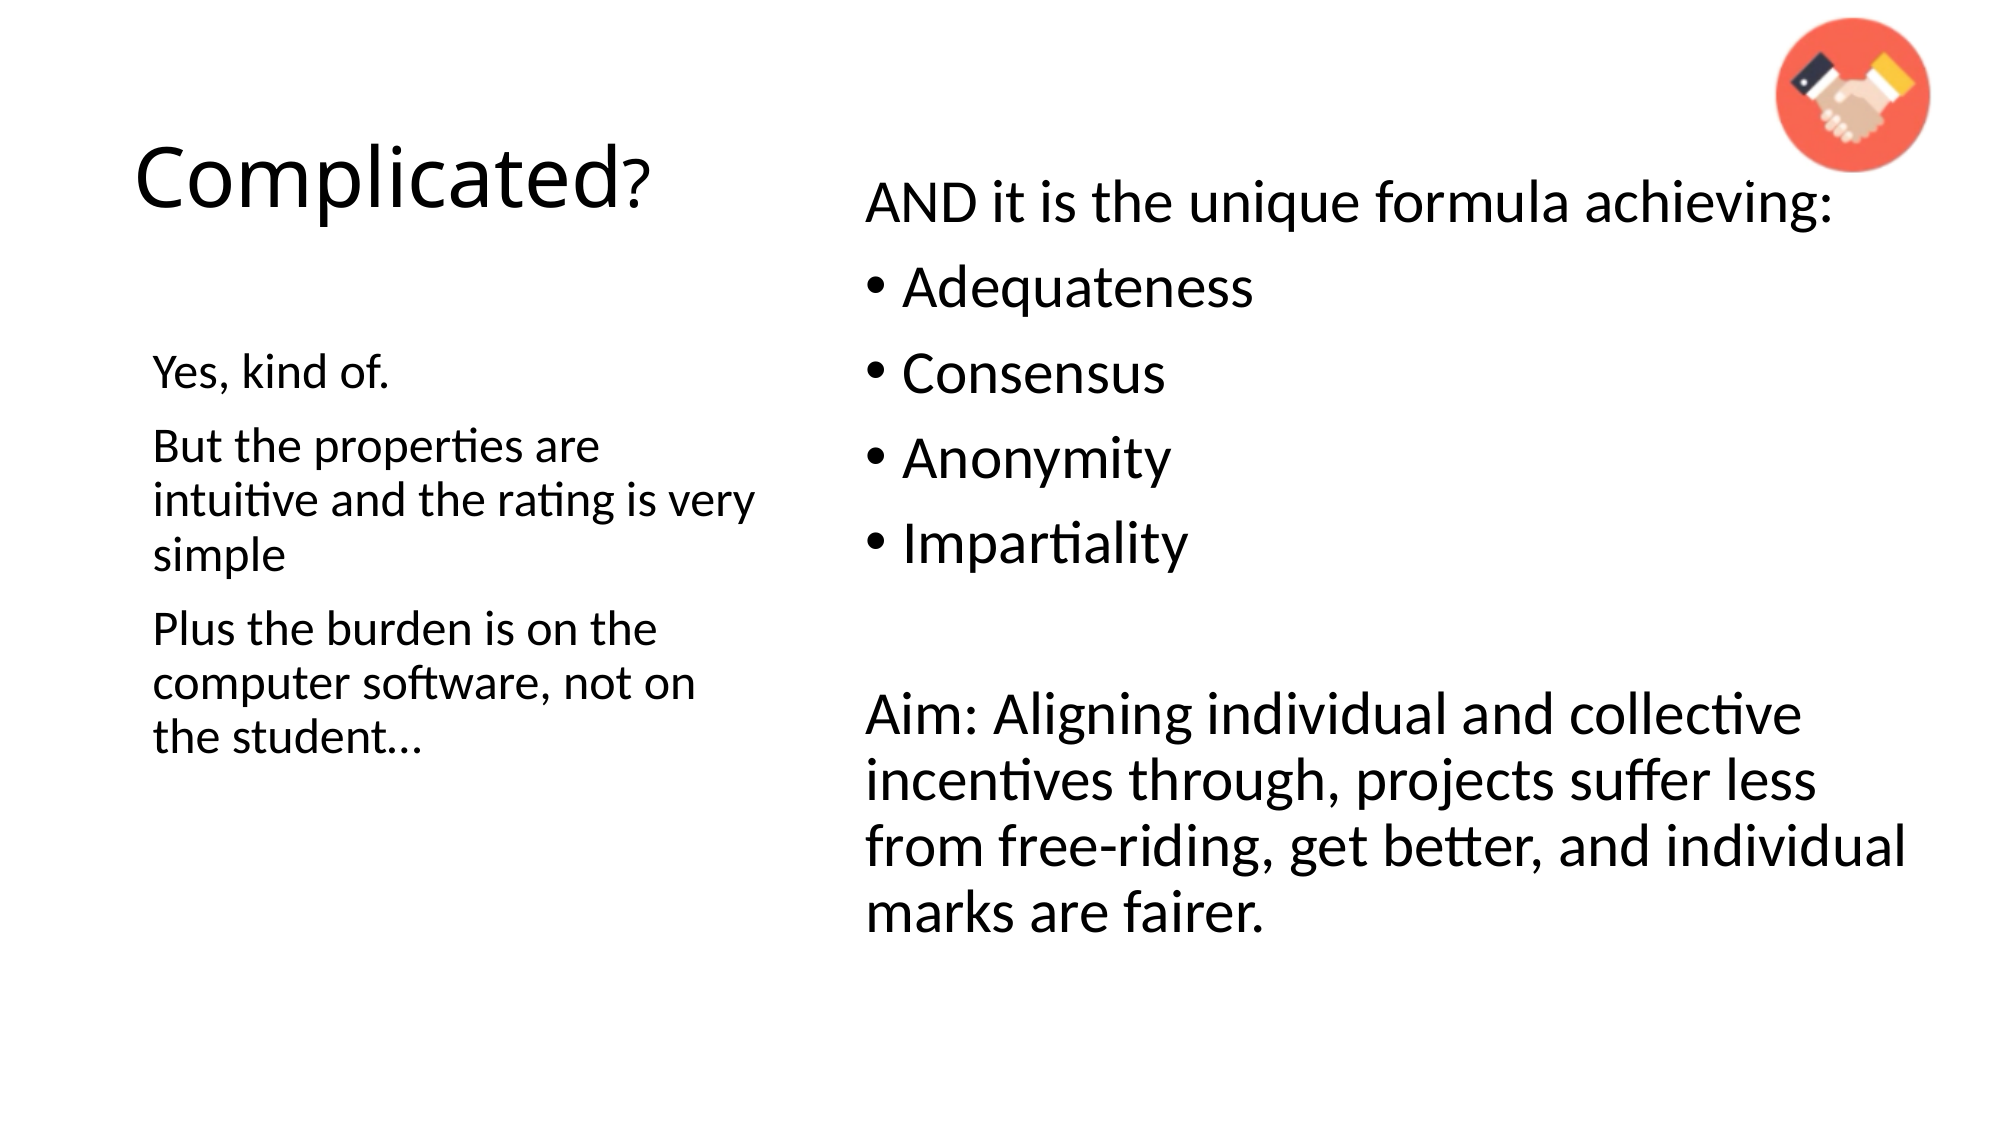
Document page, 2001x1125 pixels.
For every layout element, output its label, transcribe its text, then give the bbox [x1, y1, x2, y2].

title Complicated? [118, 0, 764, 233]
list AND it is the unique formula achieving: Adequateness Consensus Anonymity Impartiality Aim: Aligning individual and collective incentives through, projects suffer less from free-riding, get better, and individual marks are fairer. [850, 161, 1934, 962]
picture [1749, 8, 1954, 182]
list Yes, kind of. But the properties are intuitive and the rating is very simple Plus the burden is on the computer software, not on the student… [137, 337, 783, 963]
